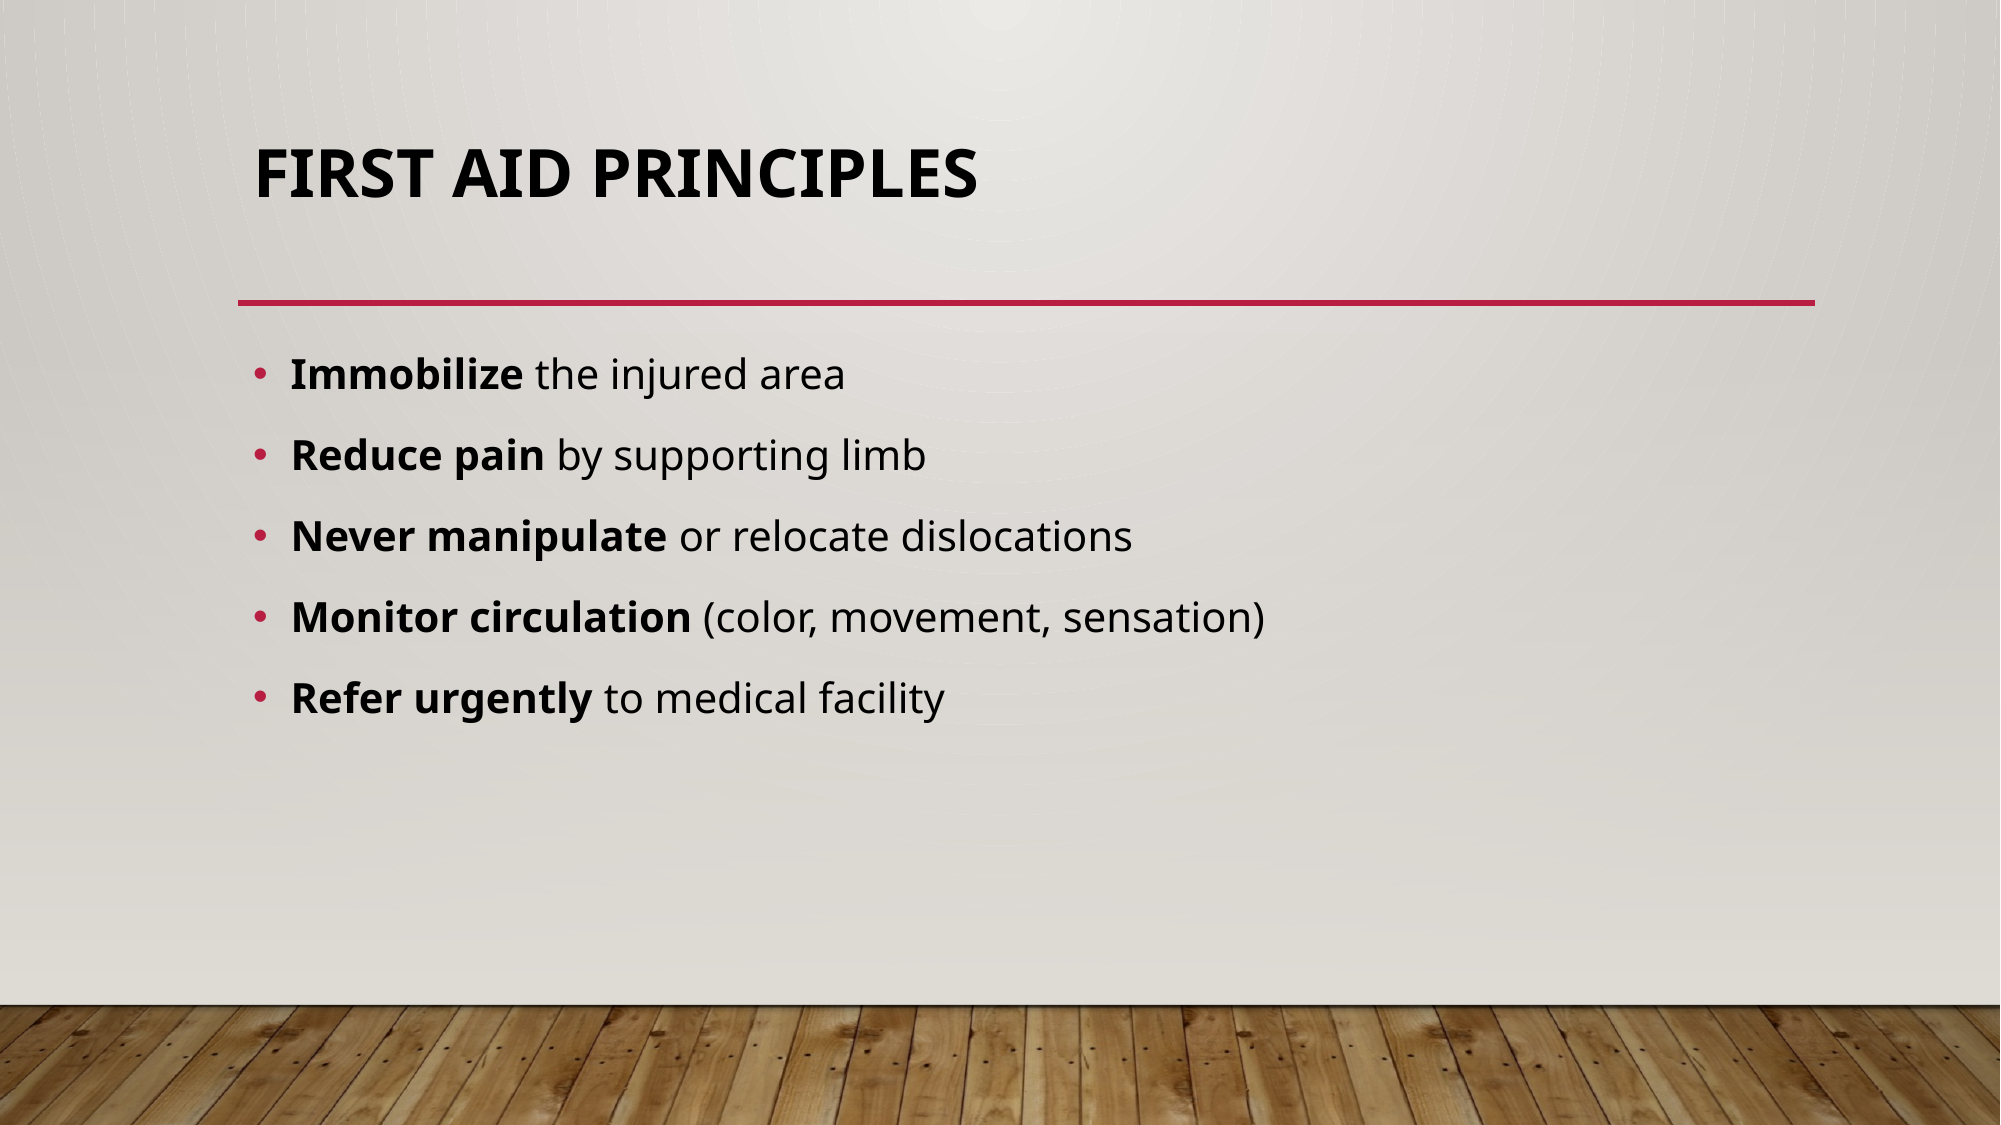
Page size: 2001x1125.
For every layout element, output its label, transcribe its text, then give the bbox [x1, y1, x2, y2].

title First Aid Principles [238, 131, 1814, 305]
list Immobilize the injured area Reduce pain by supporting limb Never manipulate or relocate dislocations Monitor circulation (color, movement, sensation) Refer urgently to medical facility [238, 330, 1814, 897]
picture [0, 1005, 2000, 1125]
